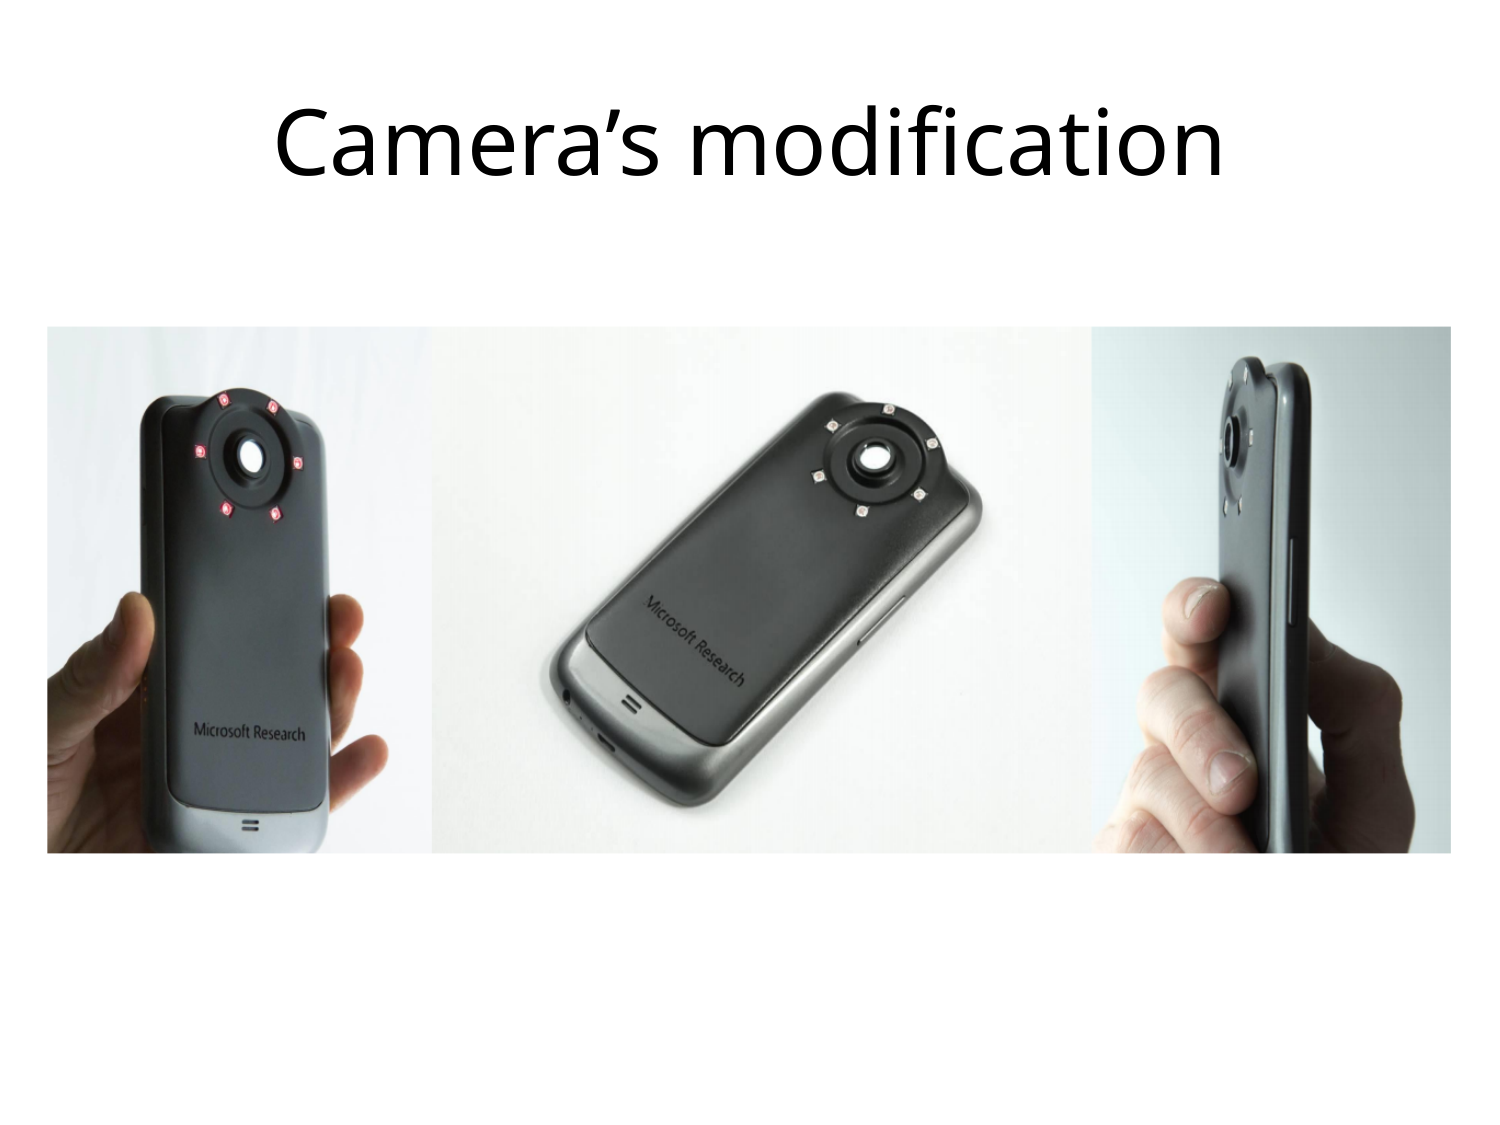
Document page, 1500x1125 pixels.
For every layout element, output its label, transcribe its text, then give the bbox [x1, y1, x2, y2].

picture [43, 318, 1463, 861]
title Camera’s modification [75, 45, 1425, 233]
